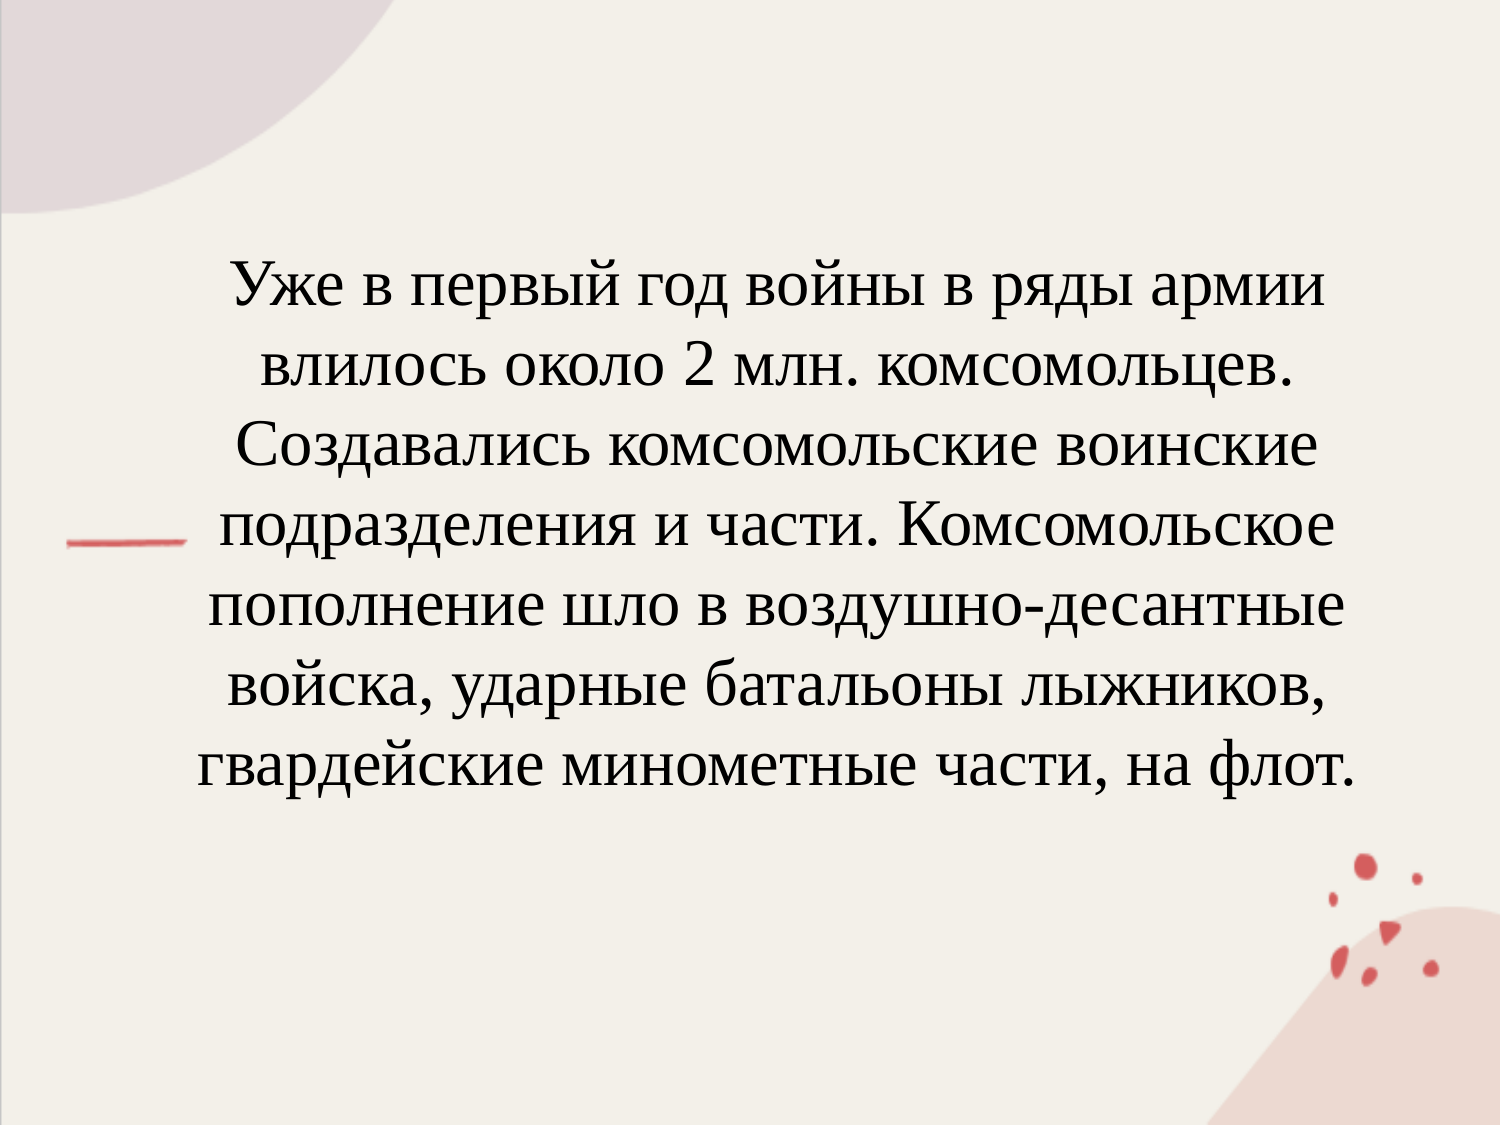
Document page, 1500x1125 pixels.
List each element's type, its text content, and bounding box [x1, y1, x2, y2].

list Уже в первый год войны в ряды армии влилось около 2 млн. комсомольцев. Создавались комсомольские воинские подразделения и части. Комсомольское пополнение шло в воздушно-десантные войска, ударные батальоны лыжников, гвардейские минометные части, на флот. [75, 231, 1425, 975]
picture [0, 0, 1500, 1125]
